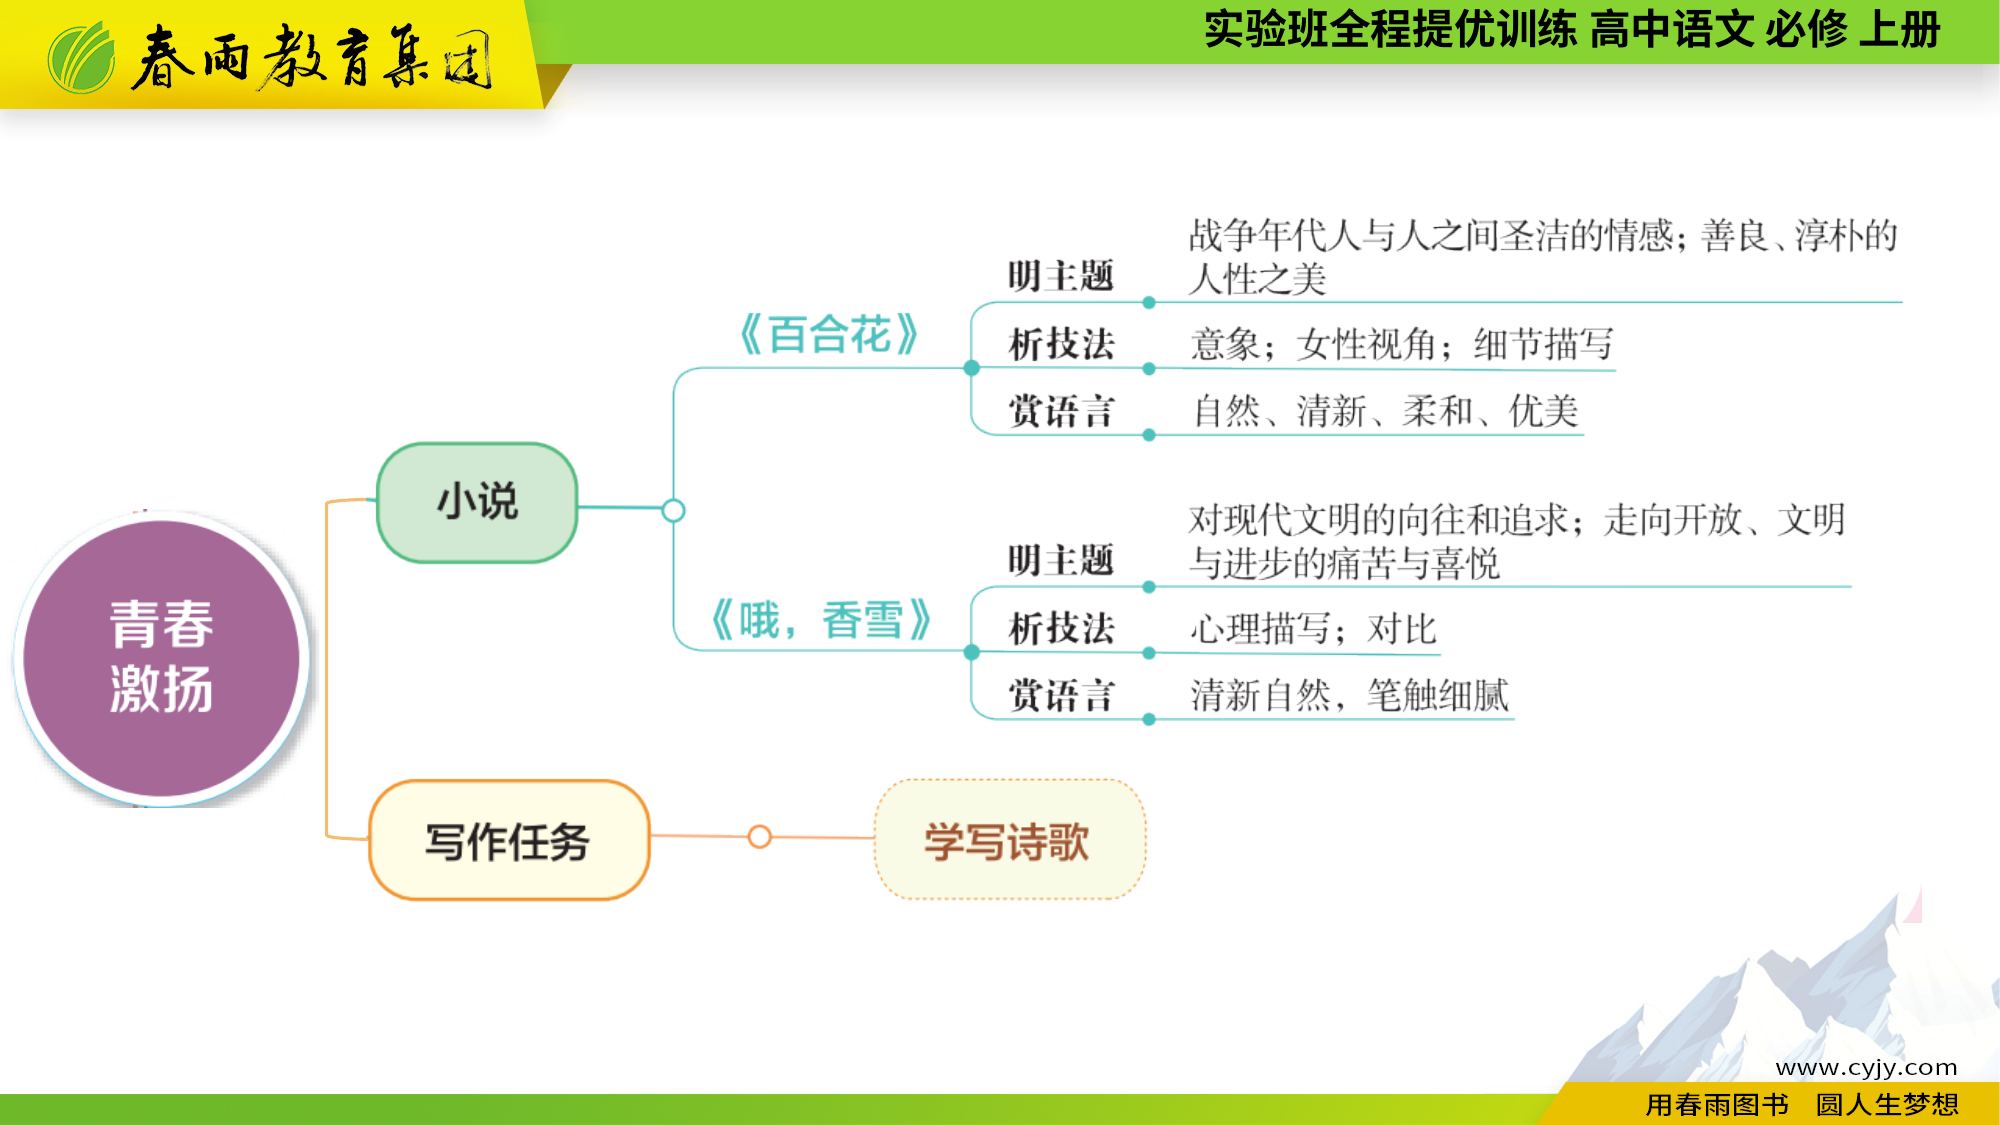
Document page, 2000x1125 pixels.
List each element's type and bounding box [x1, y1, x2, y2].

text_box [325, 498, 359, 840]
picture [0, 0, 2000, 1125]
